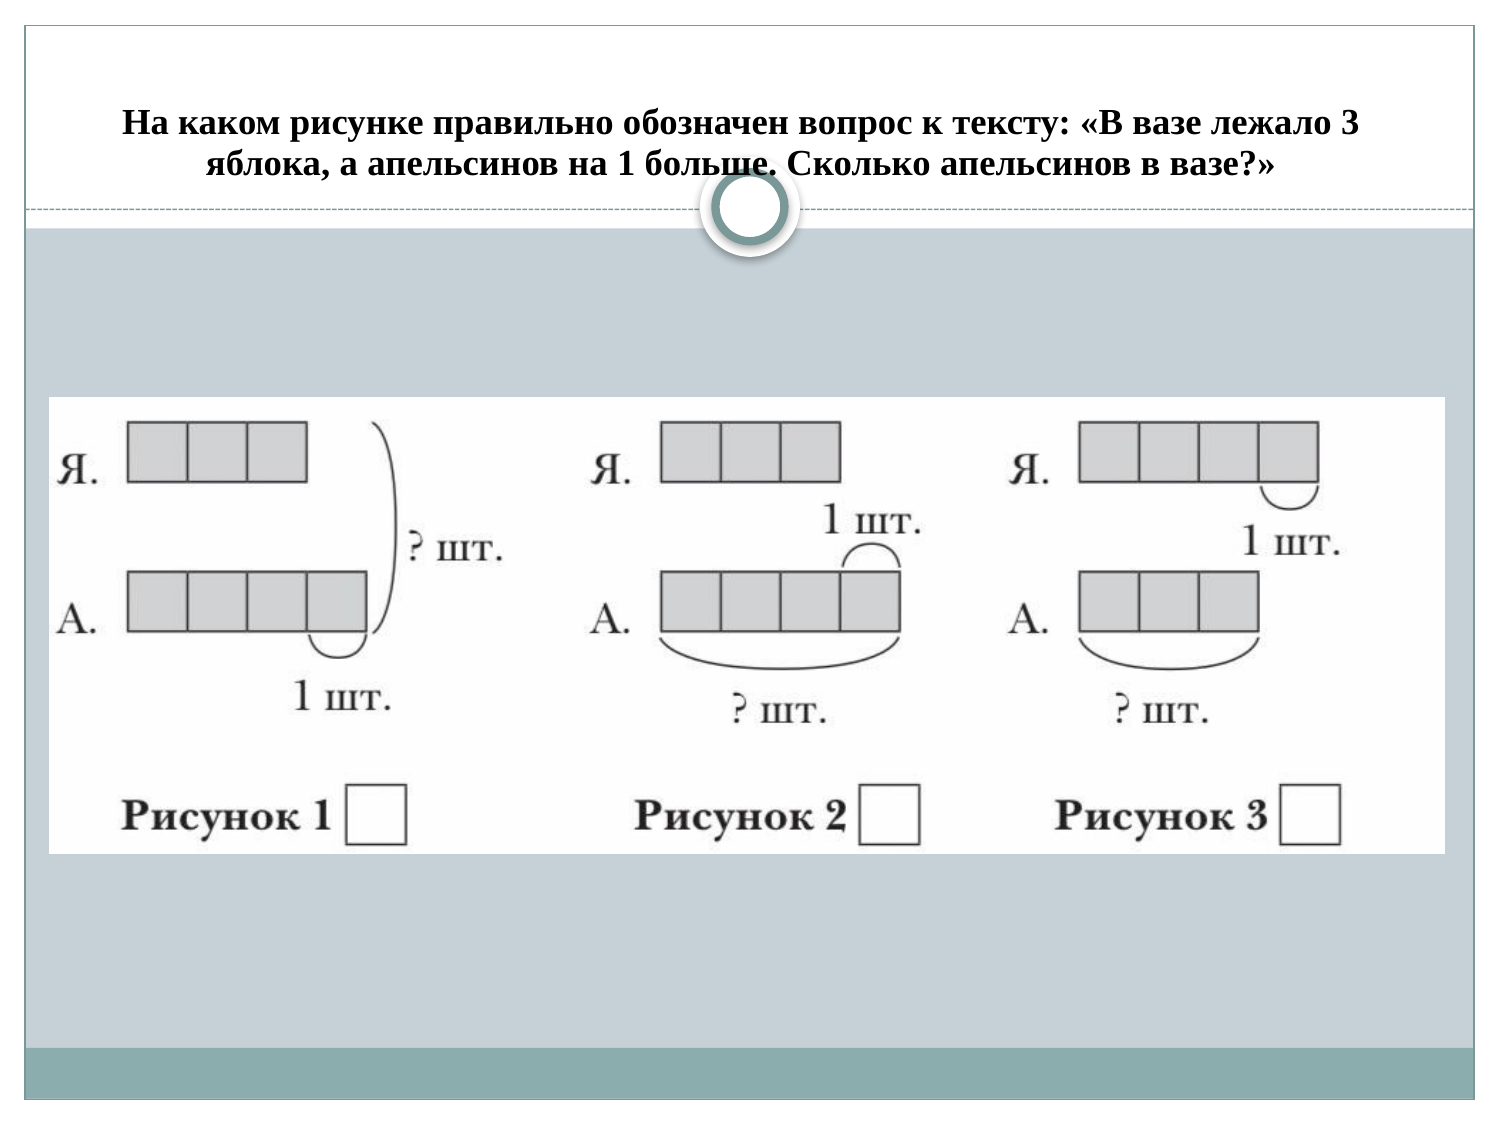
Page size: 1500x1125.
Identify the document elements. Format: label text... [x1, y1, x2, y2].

title На каком рисунке правильно обозначен вопрос к тексту: «В вазе лежало 3 яблока, а апельсинов на 1 больше. Сколько апельсинов в вазе?» [41, 66, 1442, 191]
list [49, 396, 1445, 854]
